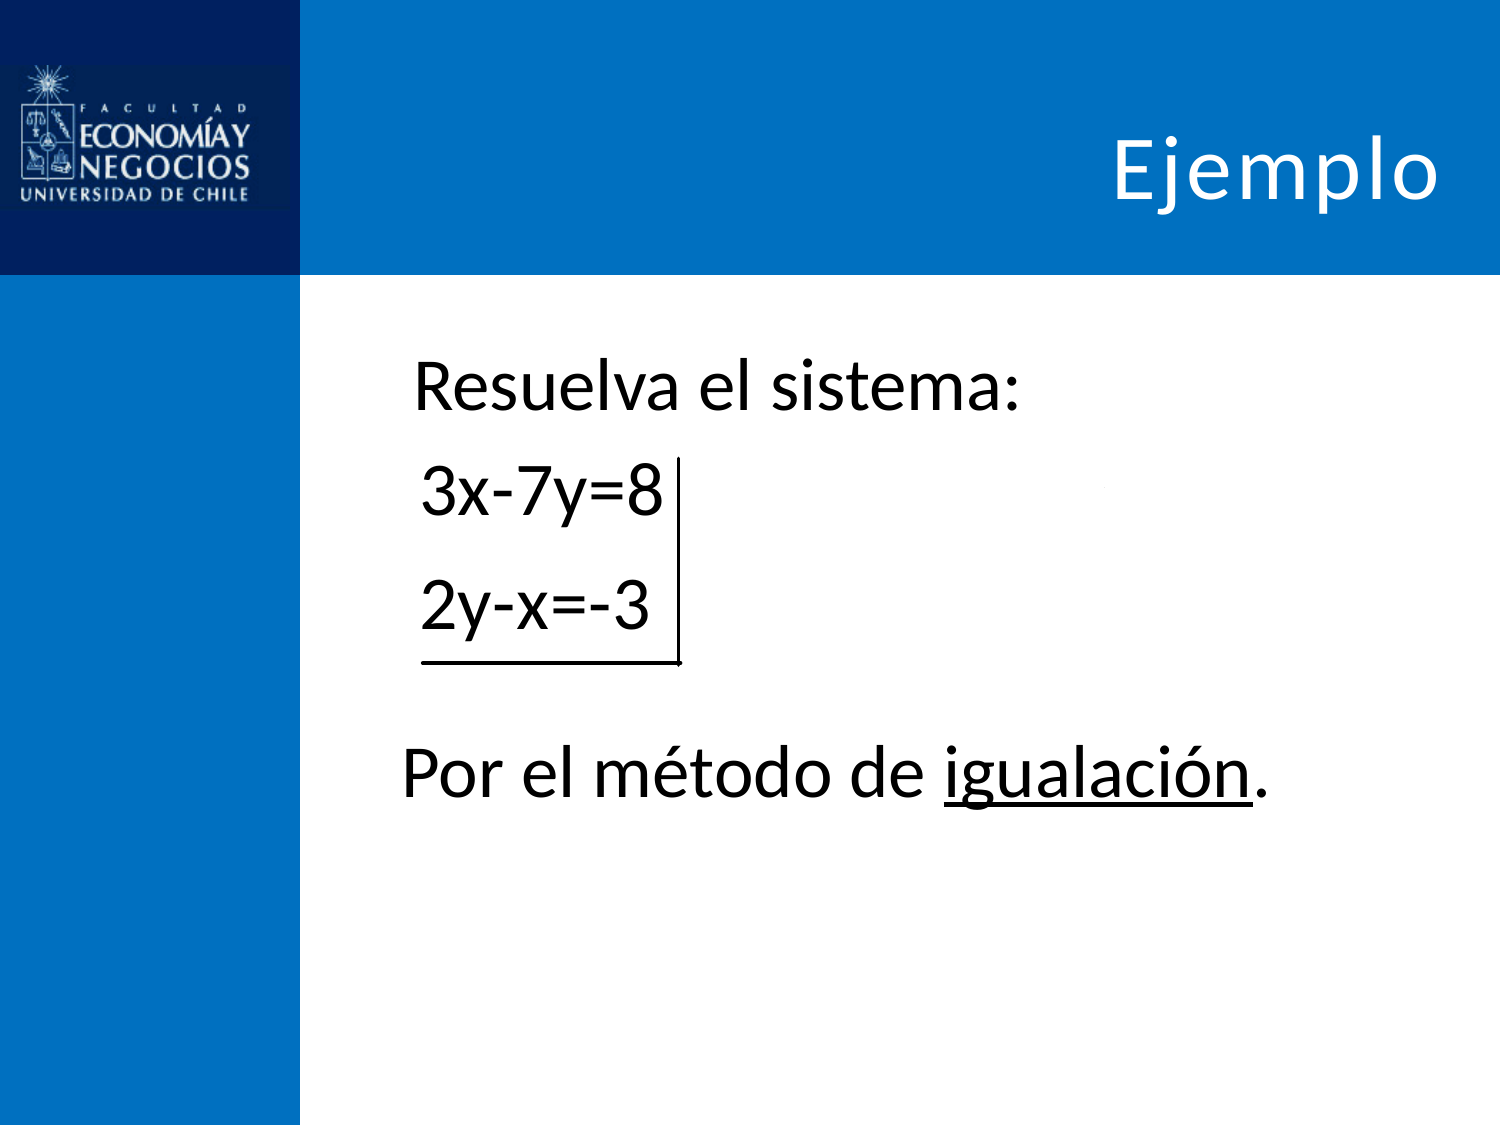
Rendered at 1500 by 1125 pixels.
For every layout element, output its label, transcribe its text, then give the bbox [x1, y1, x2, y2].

text_box Por el método de igualación. [386, 714, 1438, 910]
text_box Resuelva el sistema: [398, 328, 1450, 523]
picture [0, 64, 290, 211]
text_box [409, 445, 696, 680]
title Ejemplo [281, 46, 1456, 279]
